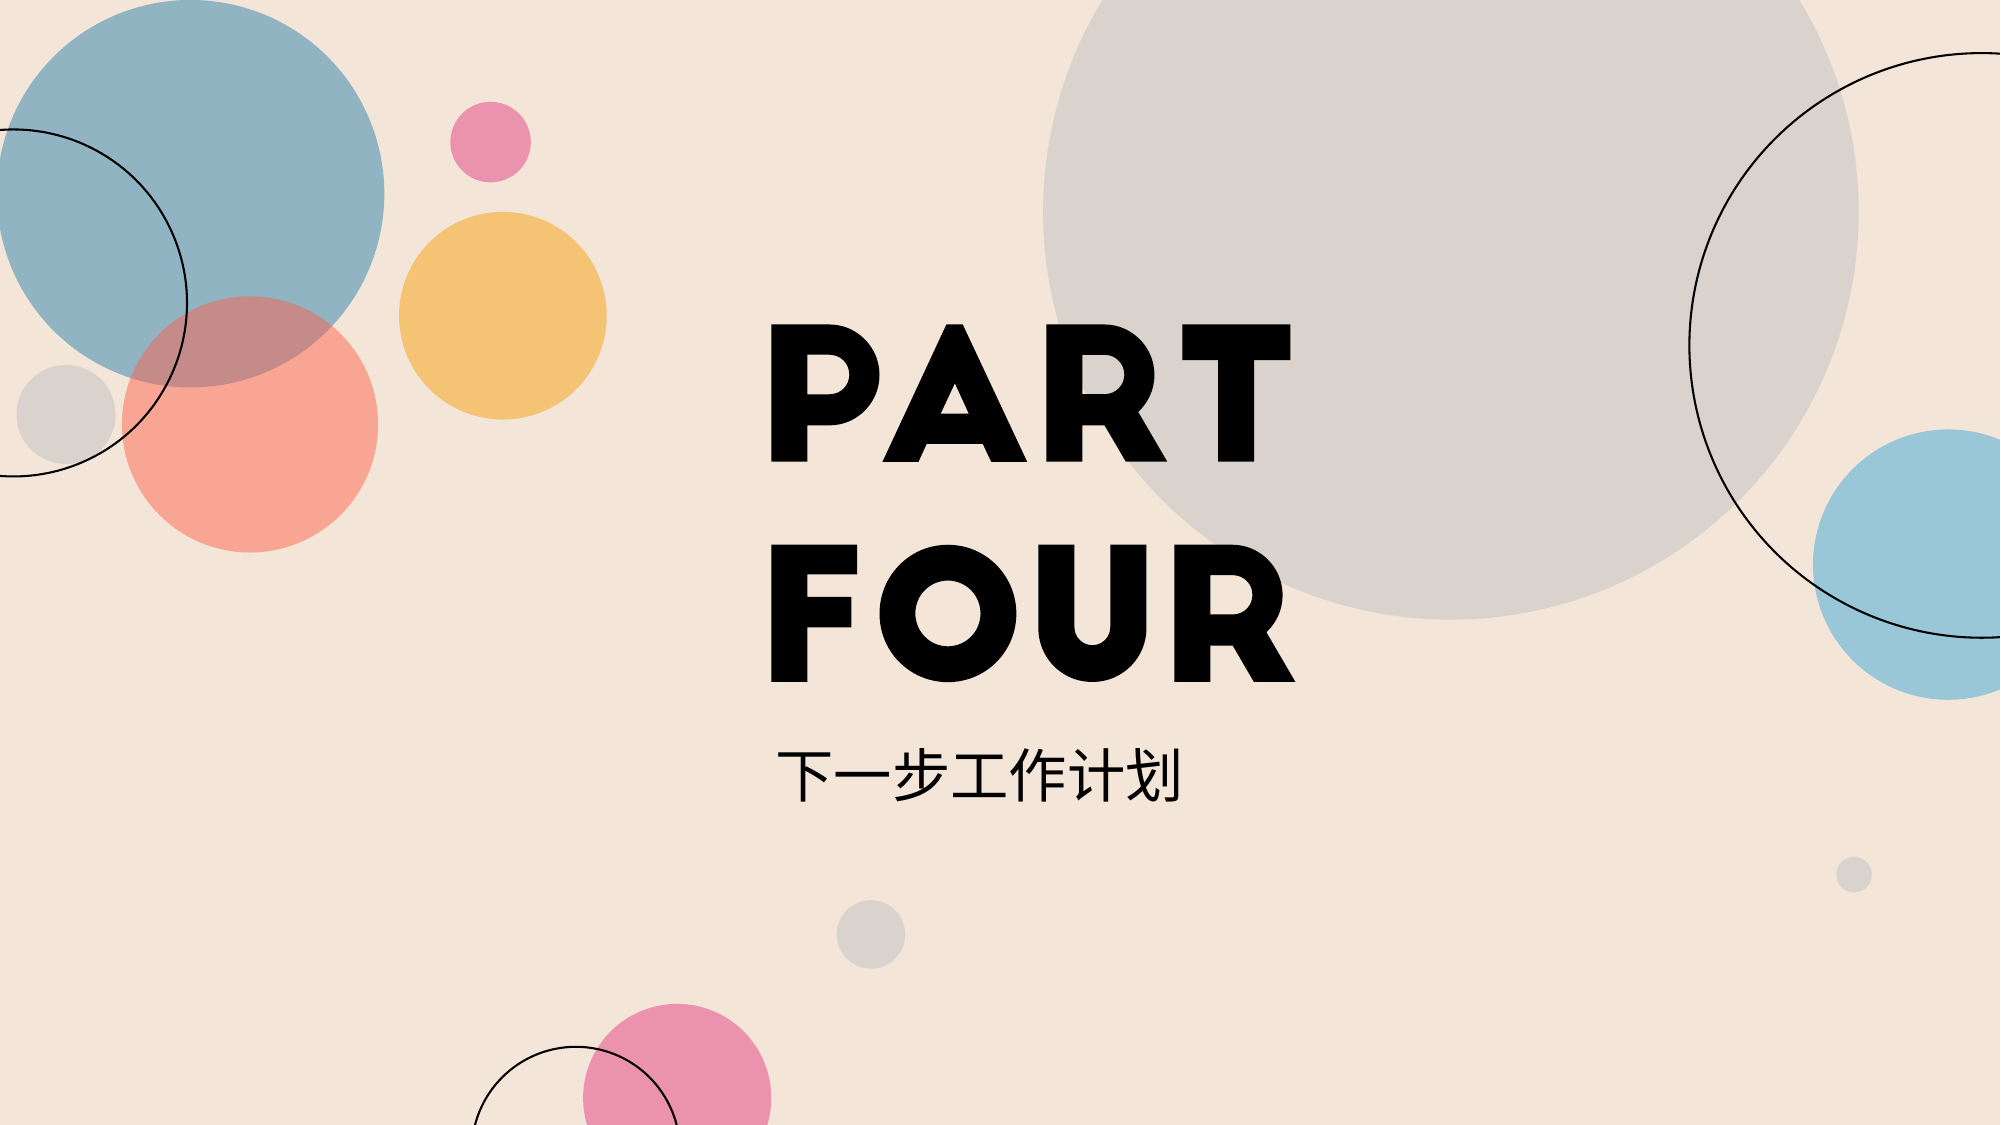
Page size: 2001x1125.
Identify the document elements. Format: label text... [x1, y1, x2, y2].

text_box [1182, 324, 1291, 462]
text_box [879, 544, 1017, 683]
text_box [882, 324, 1028, 462]
text_box [1689, 53, 2000, 638]
text_box [1046, 324, 1168, 462]
text_box [1038, 544, 1147, 682]
text_box [121, 295, 380, 554]
text_box [449, 100, 532, 184]
text_box [1042, 0, 1841, 621]
text_box [771, 324, 880, 462]
text_box [475, 1046, 677, 1125]
text_box 下一步工作计划 [760, 731, 1199, 817]
text_box [1174, 544, 1296, 682]
text_box [596, 1002, 773, 1125]
text_box [835, 899, 907, 970]
text_box [398, 210, 608, 421]
text_box [1835, 855, 1873, 894]
text_box [6, 0, 386, 326]
text_box [0, 129, 188, 477]
text_box [771, 544, 858, 682]
text_box [1813, 585, 2000, 701]
